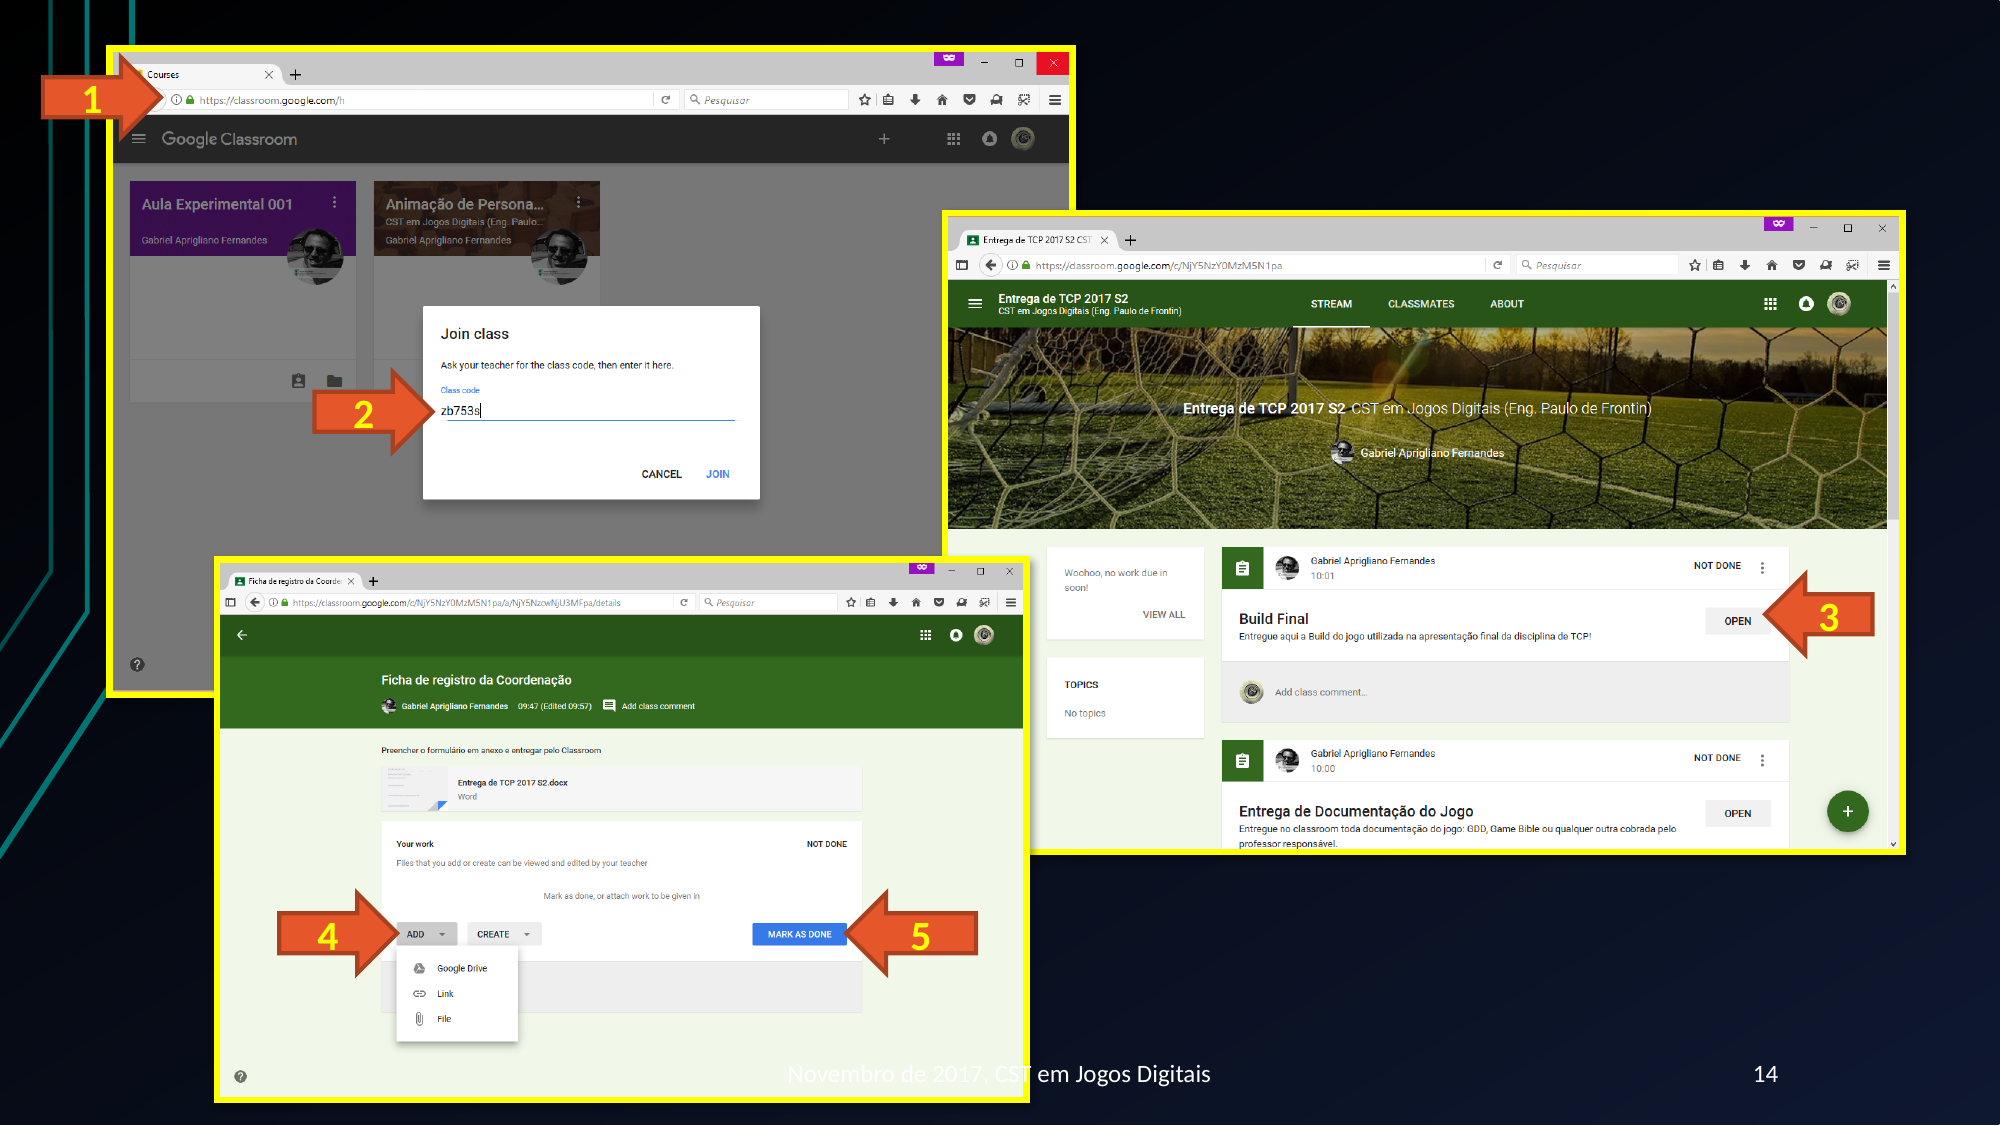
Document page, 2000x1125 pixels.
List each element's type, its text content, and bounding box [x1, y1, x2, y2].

footer Novembro de 2017, CST em Jogos Digitais [1029, 1042, 1433, 1103]
picture [219, 215, 1900, 1097]
slide_number 14 [1732, 1042, 1900, 1103]
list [112, 51, 1070, 692]
text_box 1 [40, 75, 109, 120]
